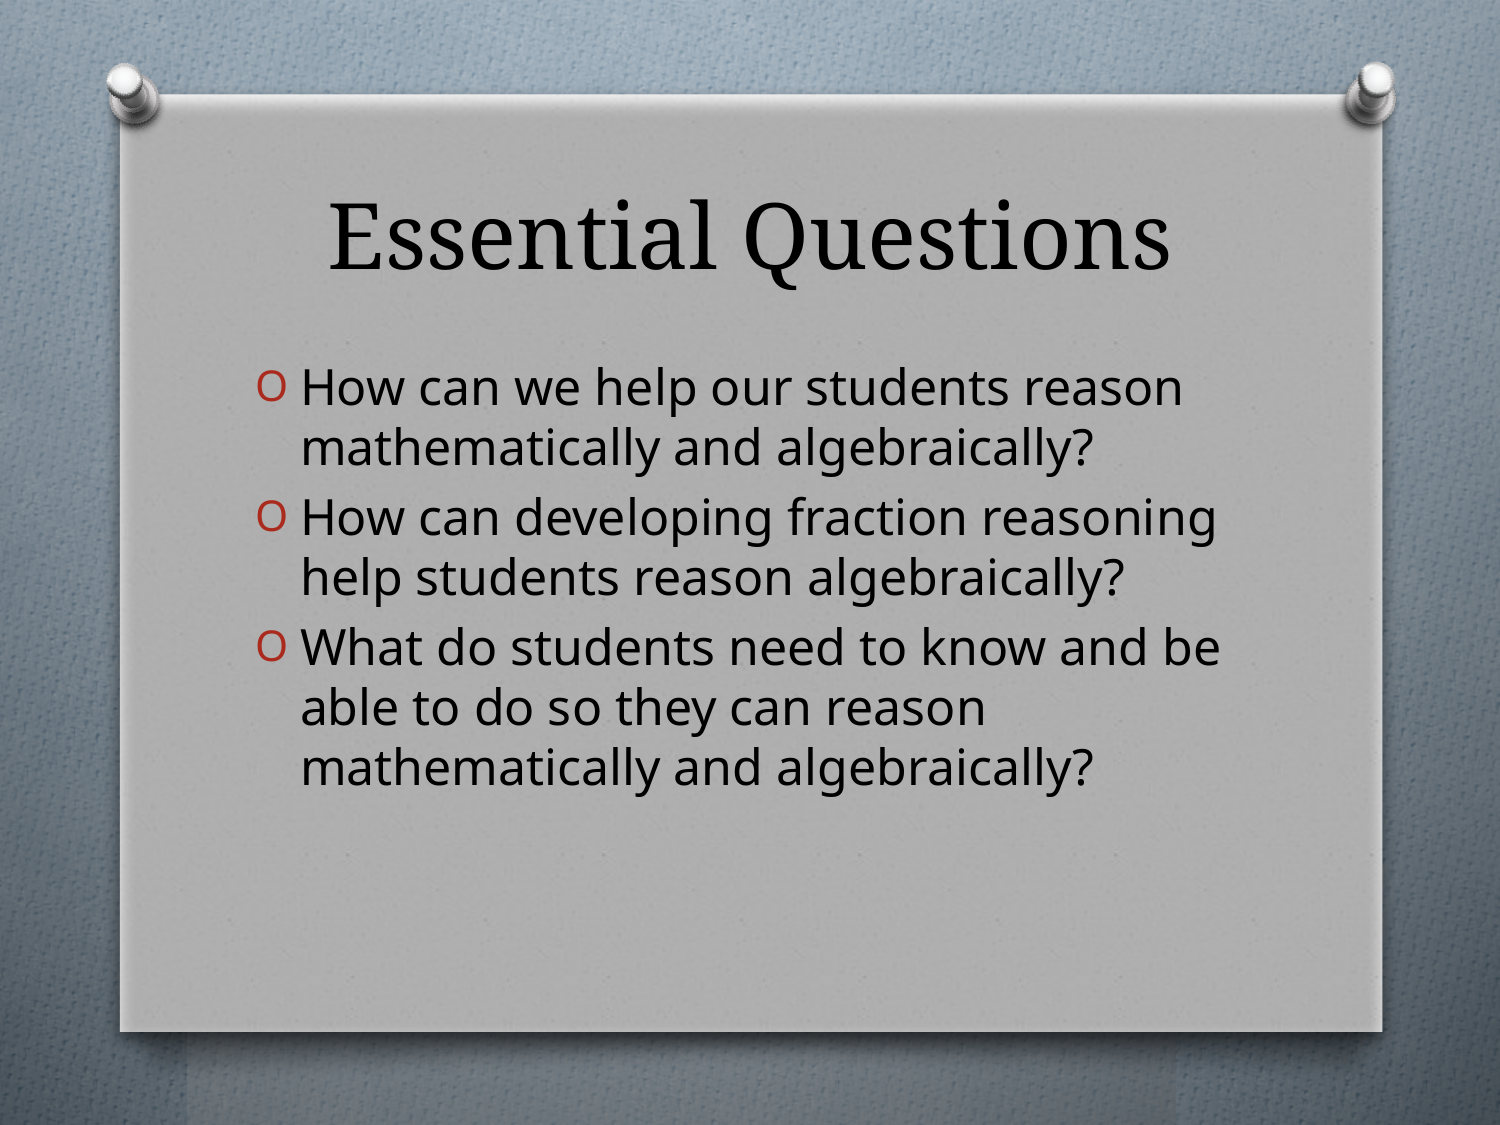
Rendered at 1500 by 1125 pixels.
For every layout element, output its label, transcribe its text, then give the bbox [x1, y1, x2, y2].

picture [75, 29, 198, 153]
title Essential Questions [179, 134, 1323, 332]
picture [1317, 35, 1439, 156]
list How can we help our students reason mathematically and algebraically? How can developing fraction reasoning help students reason algebraically? What do students need to know and be able to do so they can reason mathematically and algebraically? [240, 347, 1257, 939]
